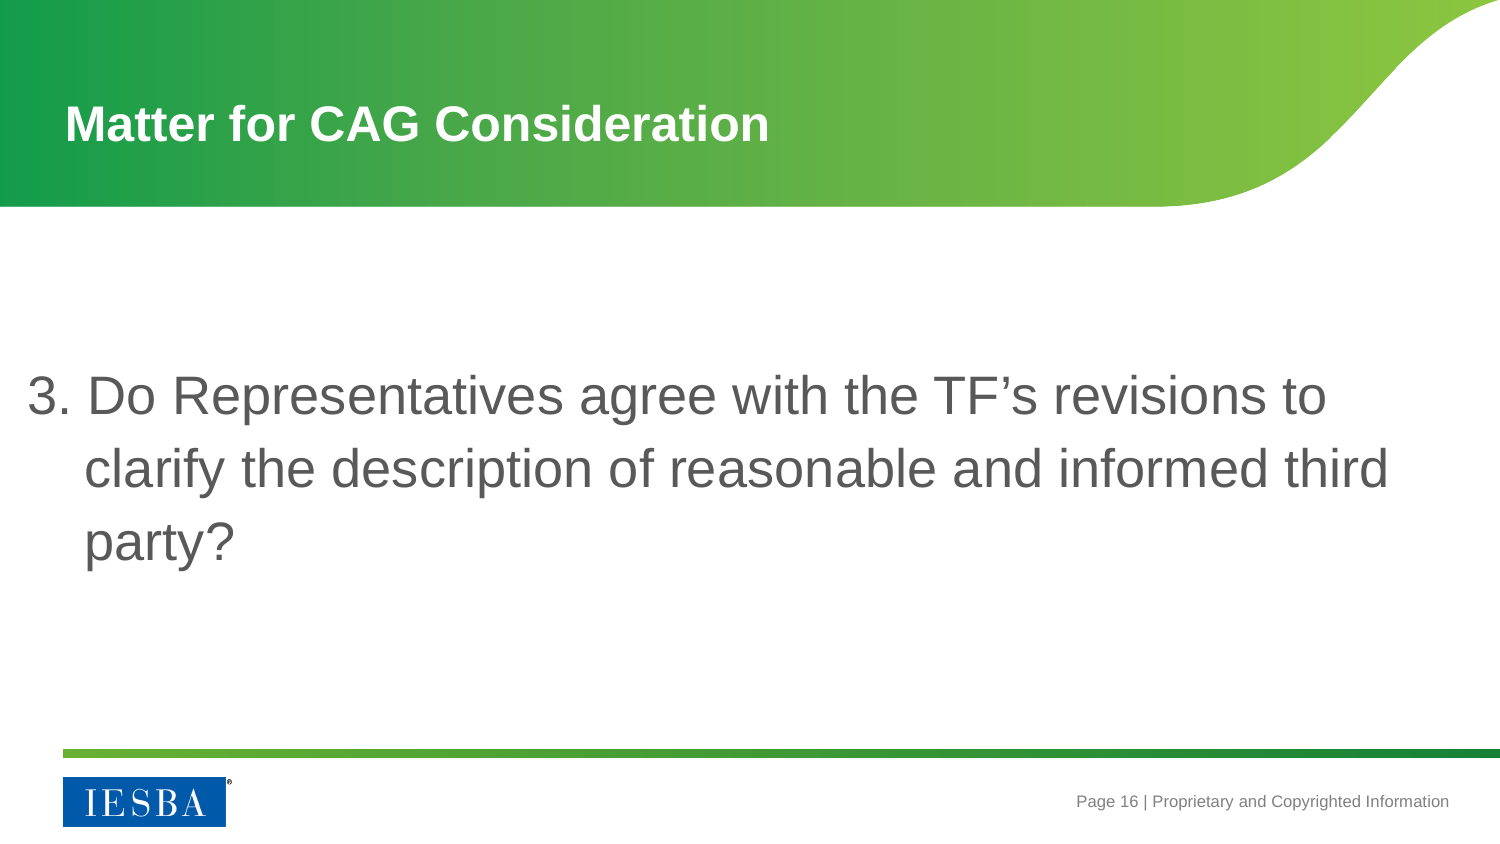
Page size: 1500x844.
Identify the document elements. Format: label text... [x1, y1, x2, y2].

text_box Matter for CAG Consideration [49, 84, 1263, 160]
picture [63, 777, 232, 827]
text_box 3. Do Representatives agree with the TF’s revisions to clarify the description of reasonable and informed third party? [12, 209, 1463, 735]
picture [0, 0, 1500, 207]
